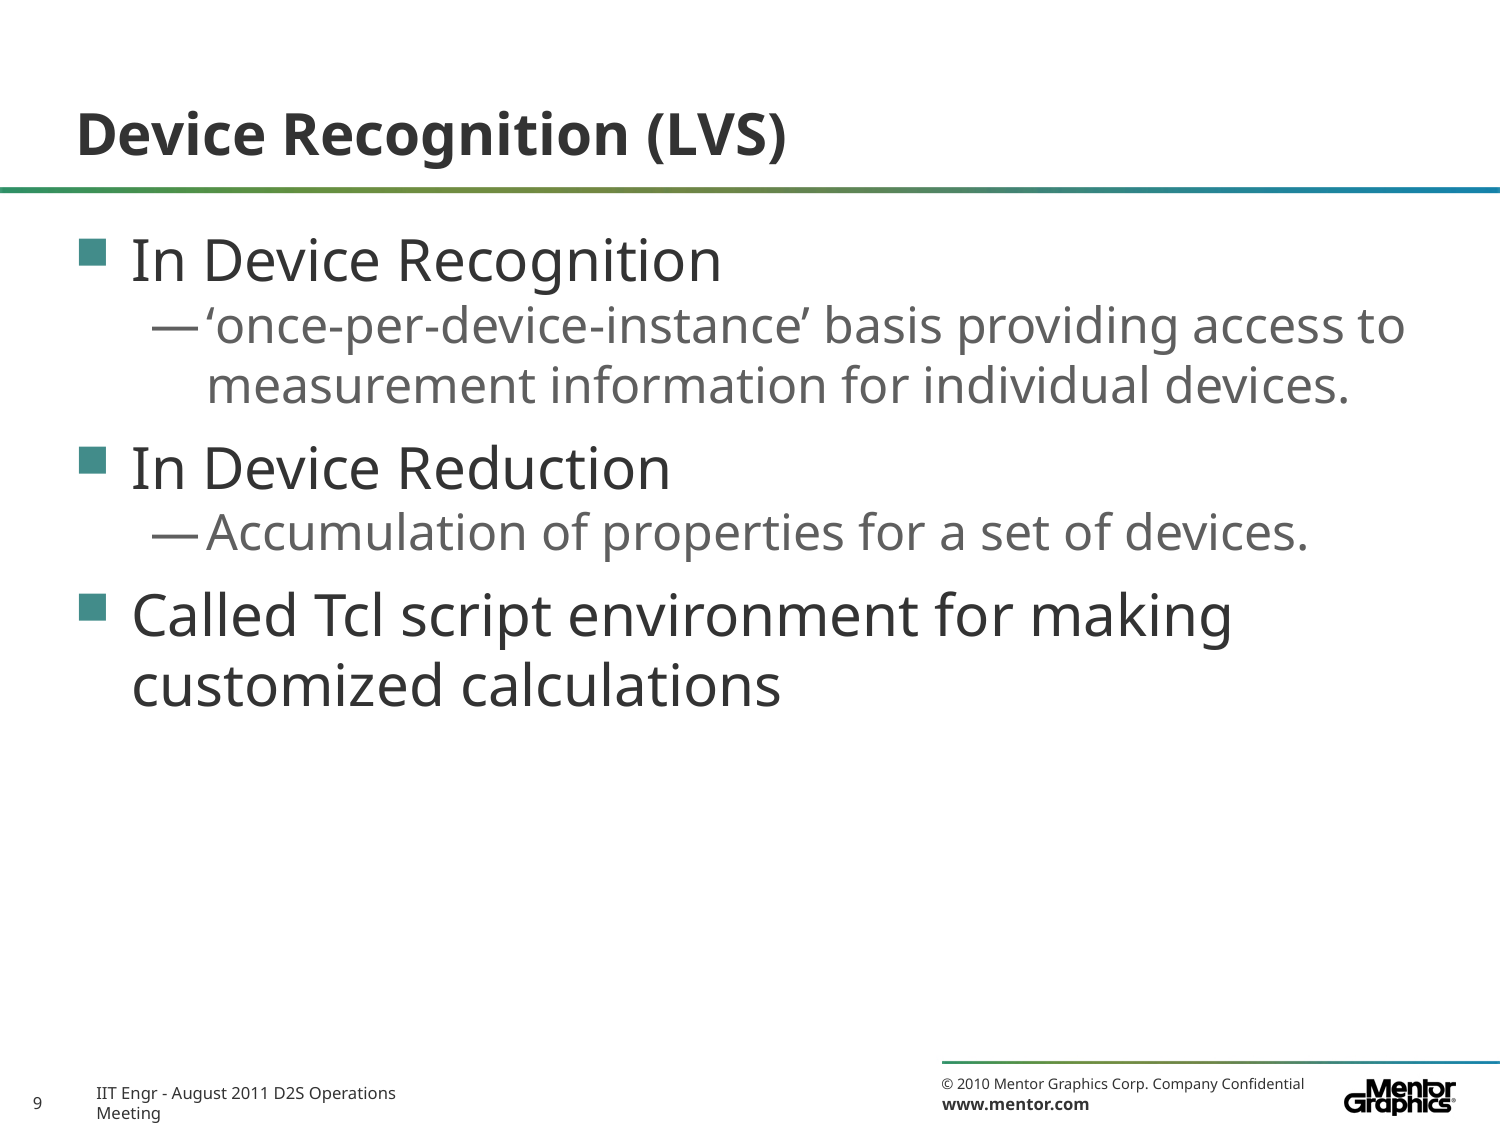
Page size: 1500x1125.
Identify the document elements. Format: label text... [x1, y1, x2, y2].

picture [0, 176, 1500, 215]
title Device Recognition (LVS) [0, 0, 1500, 176]
picture [0, 1048, 1500, 1125]
footer IIT Engr - August 2011 D2S Operations Meeting [80, 1074, 469, 1111]
list In Device Recognition ‘once-per-device-instance’ basis providing access to measurement information for individual devices. In Device Reduction Accumulation of properties for a set of devices. Called Tcl script environment for making customized calculations [0, 215, 1500, 1048]
